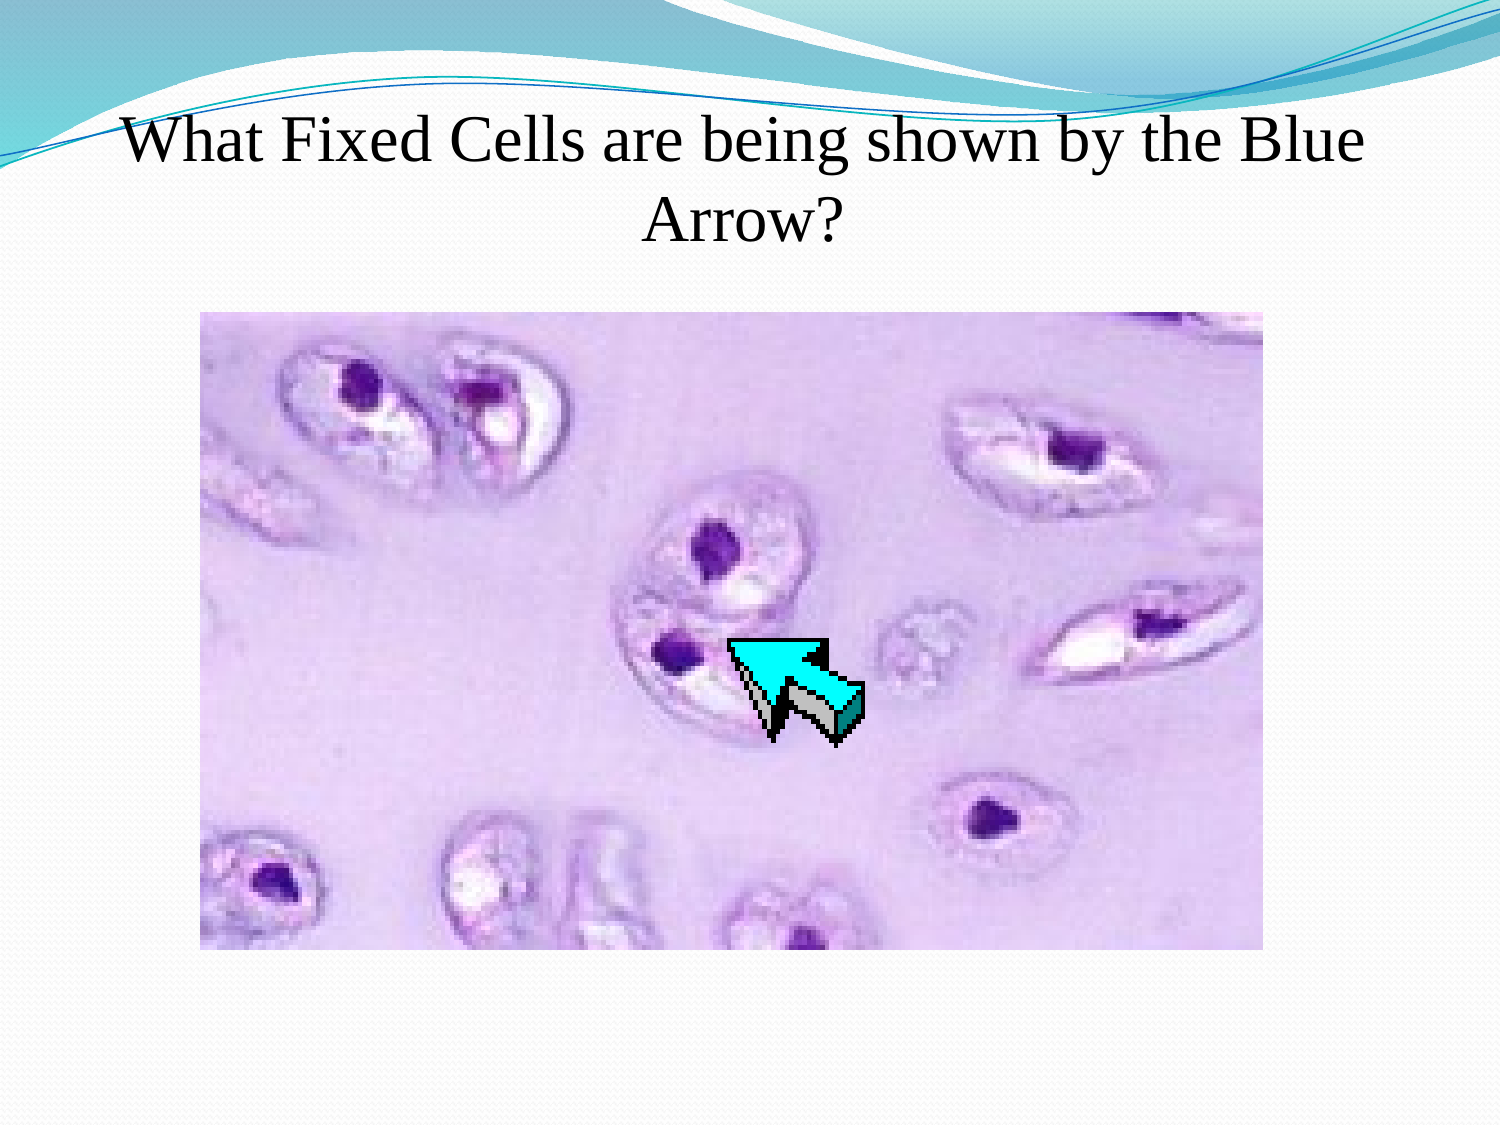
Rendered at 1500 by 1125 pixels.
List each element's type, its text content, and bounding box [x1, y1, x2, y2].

picture [199, 312, 1263, 951]
text_box What Fixed Cells are being shown by the Blue Arrow? [74, 87, 1413, 263]
